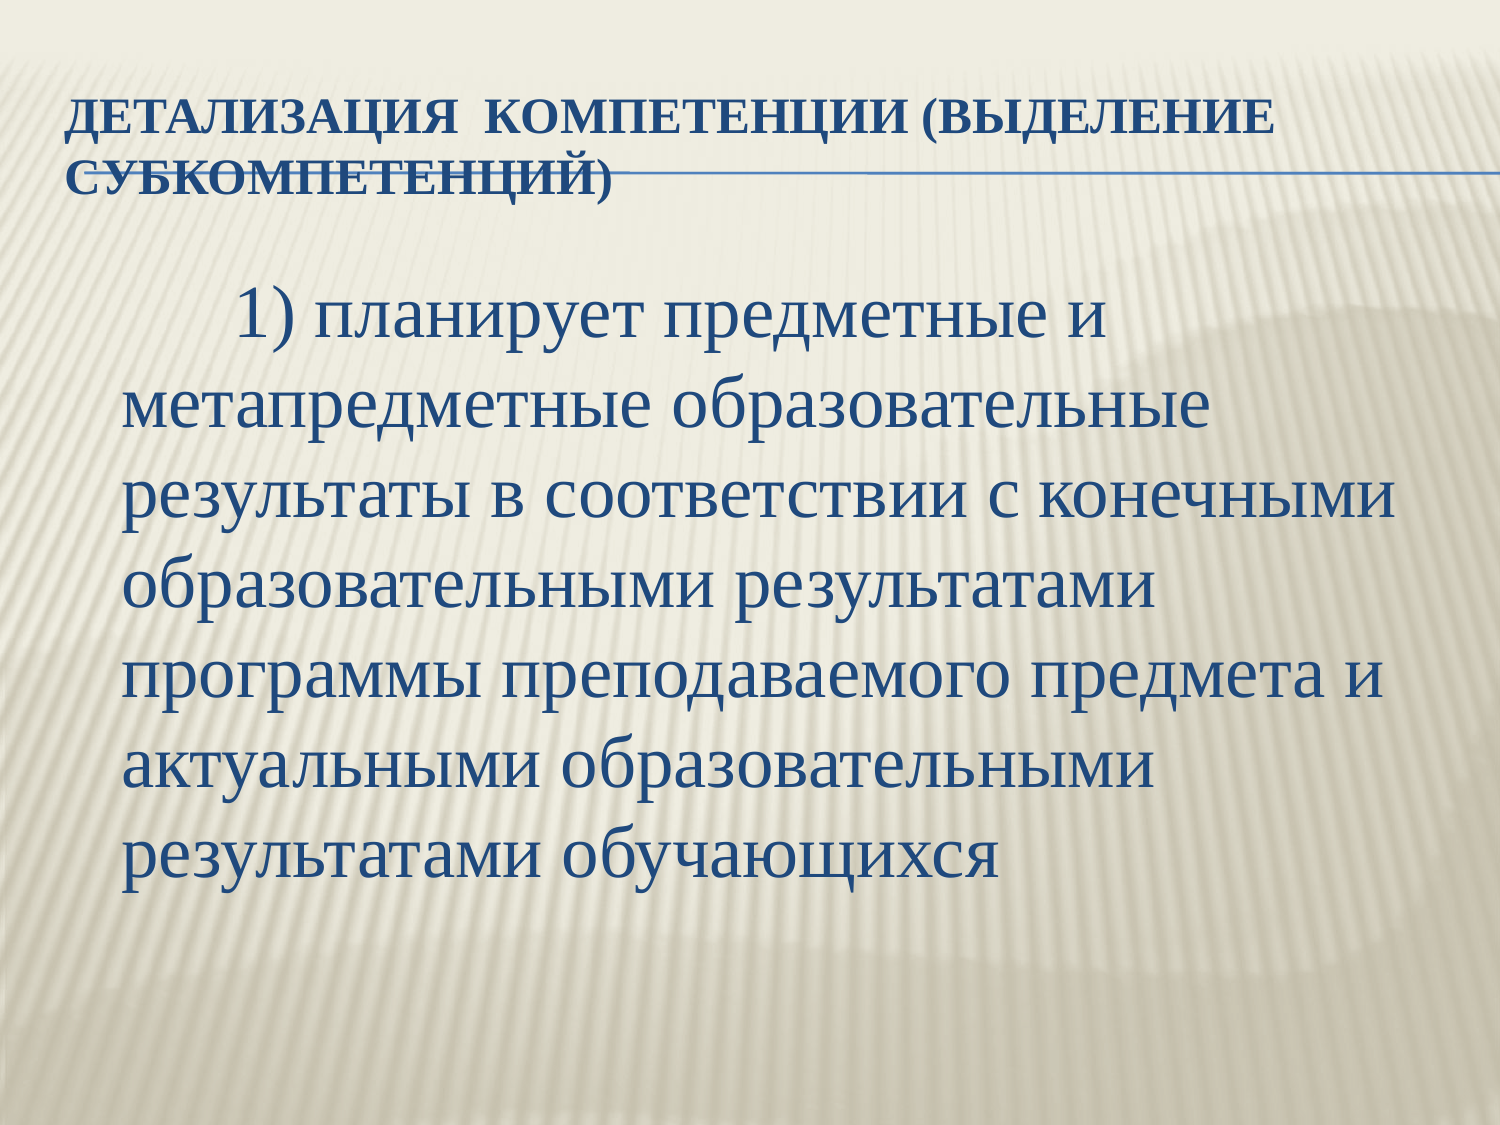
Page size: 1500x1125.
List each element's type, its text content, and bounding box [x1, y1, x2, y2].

list 1) планирует предметные и метапредметные образовательные результаты в соответствии с конечными образовательными результатами программы преподаваемого предмета и актуальными образовательными результатами обучающихся [50, 254, 1475, 998]
title Детализация компетенции (выделение субкомпетенций) [50, 75, 1475, 213]
